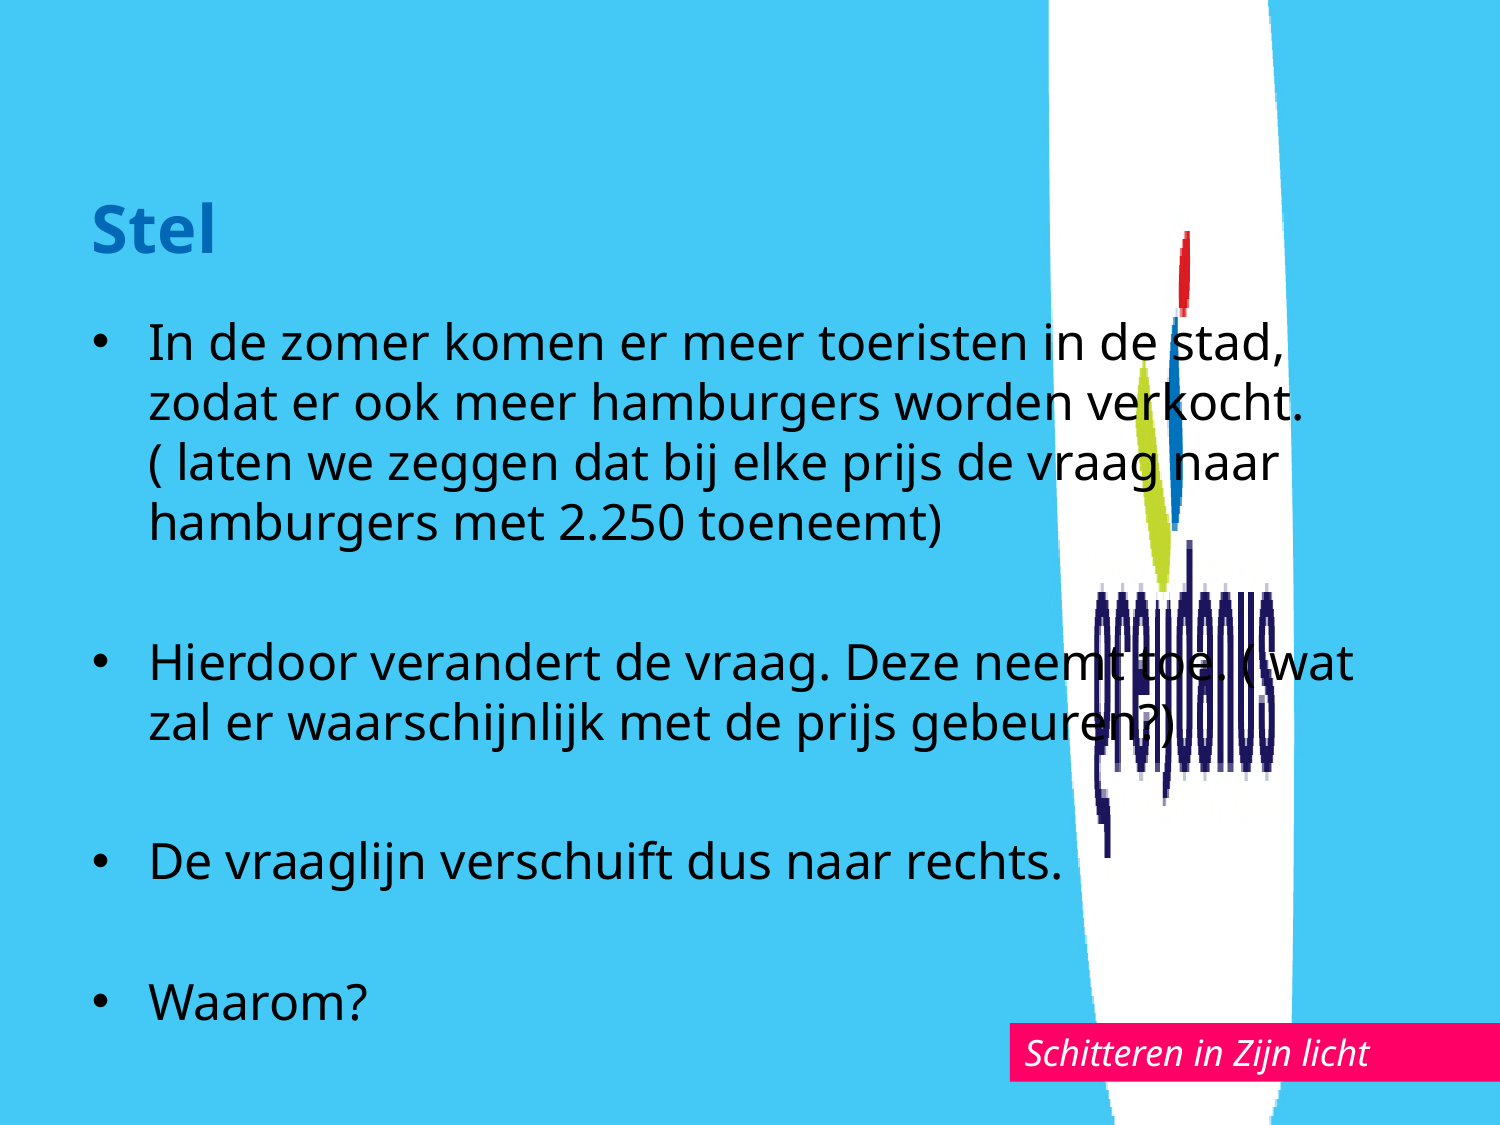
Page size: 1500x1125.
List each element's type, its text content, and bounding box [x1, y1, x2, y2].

picture [0, 0, 1500, 1125]
title Stel [76, 150, 1437, 302]
list In de zomer komen er meer toeristen in de stad, zodat er ook meer hamburgers worden verkocht. ( laten we zeggen dat bij elke prijs de vraag naar hamburgers met 2.250 toeneemt) Hierdoor verandert de vraag. Deze neemt toe. ( wat zal er waarschijnlijk met de prijs gebeuren?) De vraaglijn verschuift dus naar rechts. Waarom? [76, 302, 1437, 1005]
